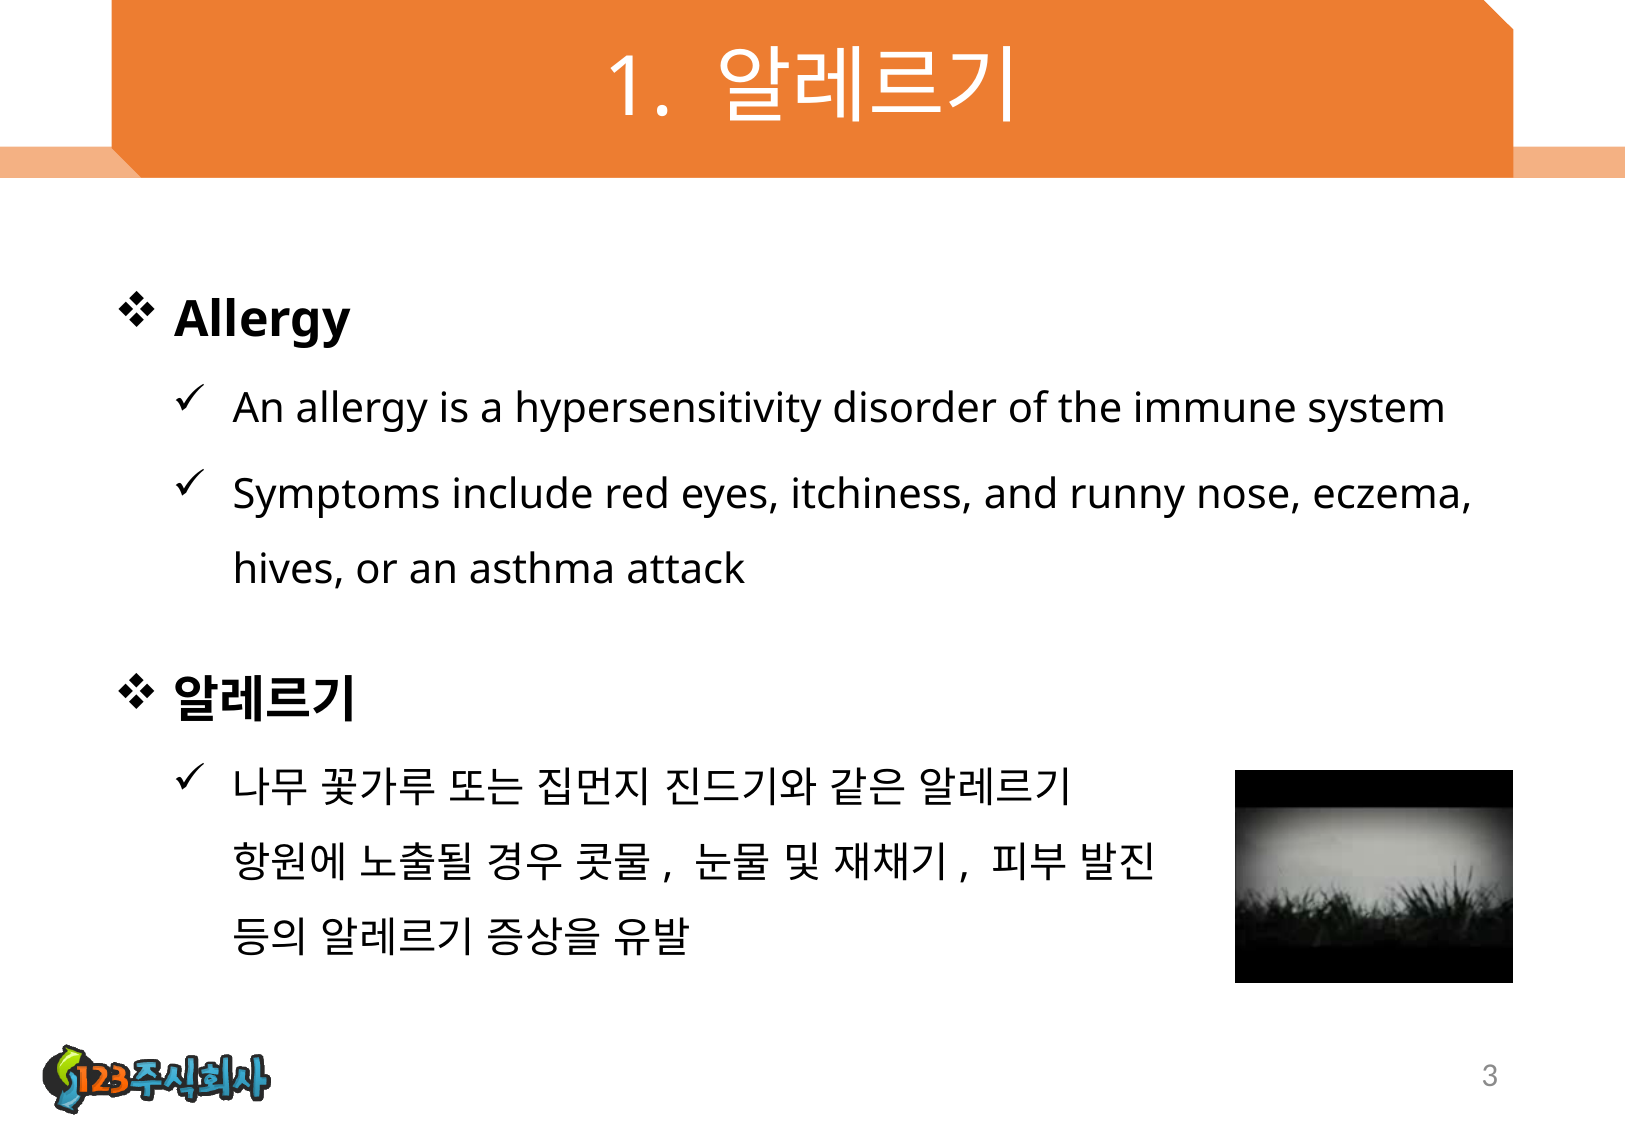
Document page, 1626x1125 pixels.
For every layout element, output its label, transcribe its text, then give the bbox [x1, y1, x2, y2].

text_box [1234, 769, 1514, 984]
text_box 알레르기 나무 꽃가루 또는 집먼지 진드기와 같은 알레르기 항원에 노출될 경우 콧물, 눈물 및 재채기, 피부 발진 등의 알레르기 증상을 유발 [99, 629, 1207, 982]
picture [31, 1032, 281, 1125]
title 1. 알레르기 [0, 0, 1625, 178]
list Allergy An allergy is a hypersensitivity disorder of the immune system Symptoms include red eyes, itchiness, and runny nose, eczema, hives, or an asthma attack [99, 248, 1538, 630]
slide_number 3 [1147, 1042, 1514, 1103]
